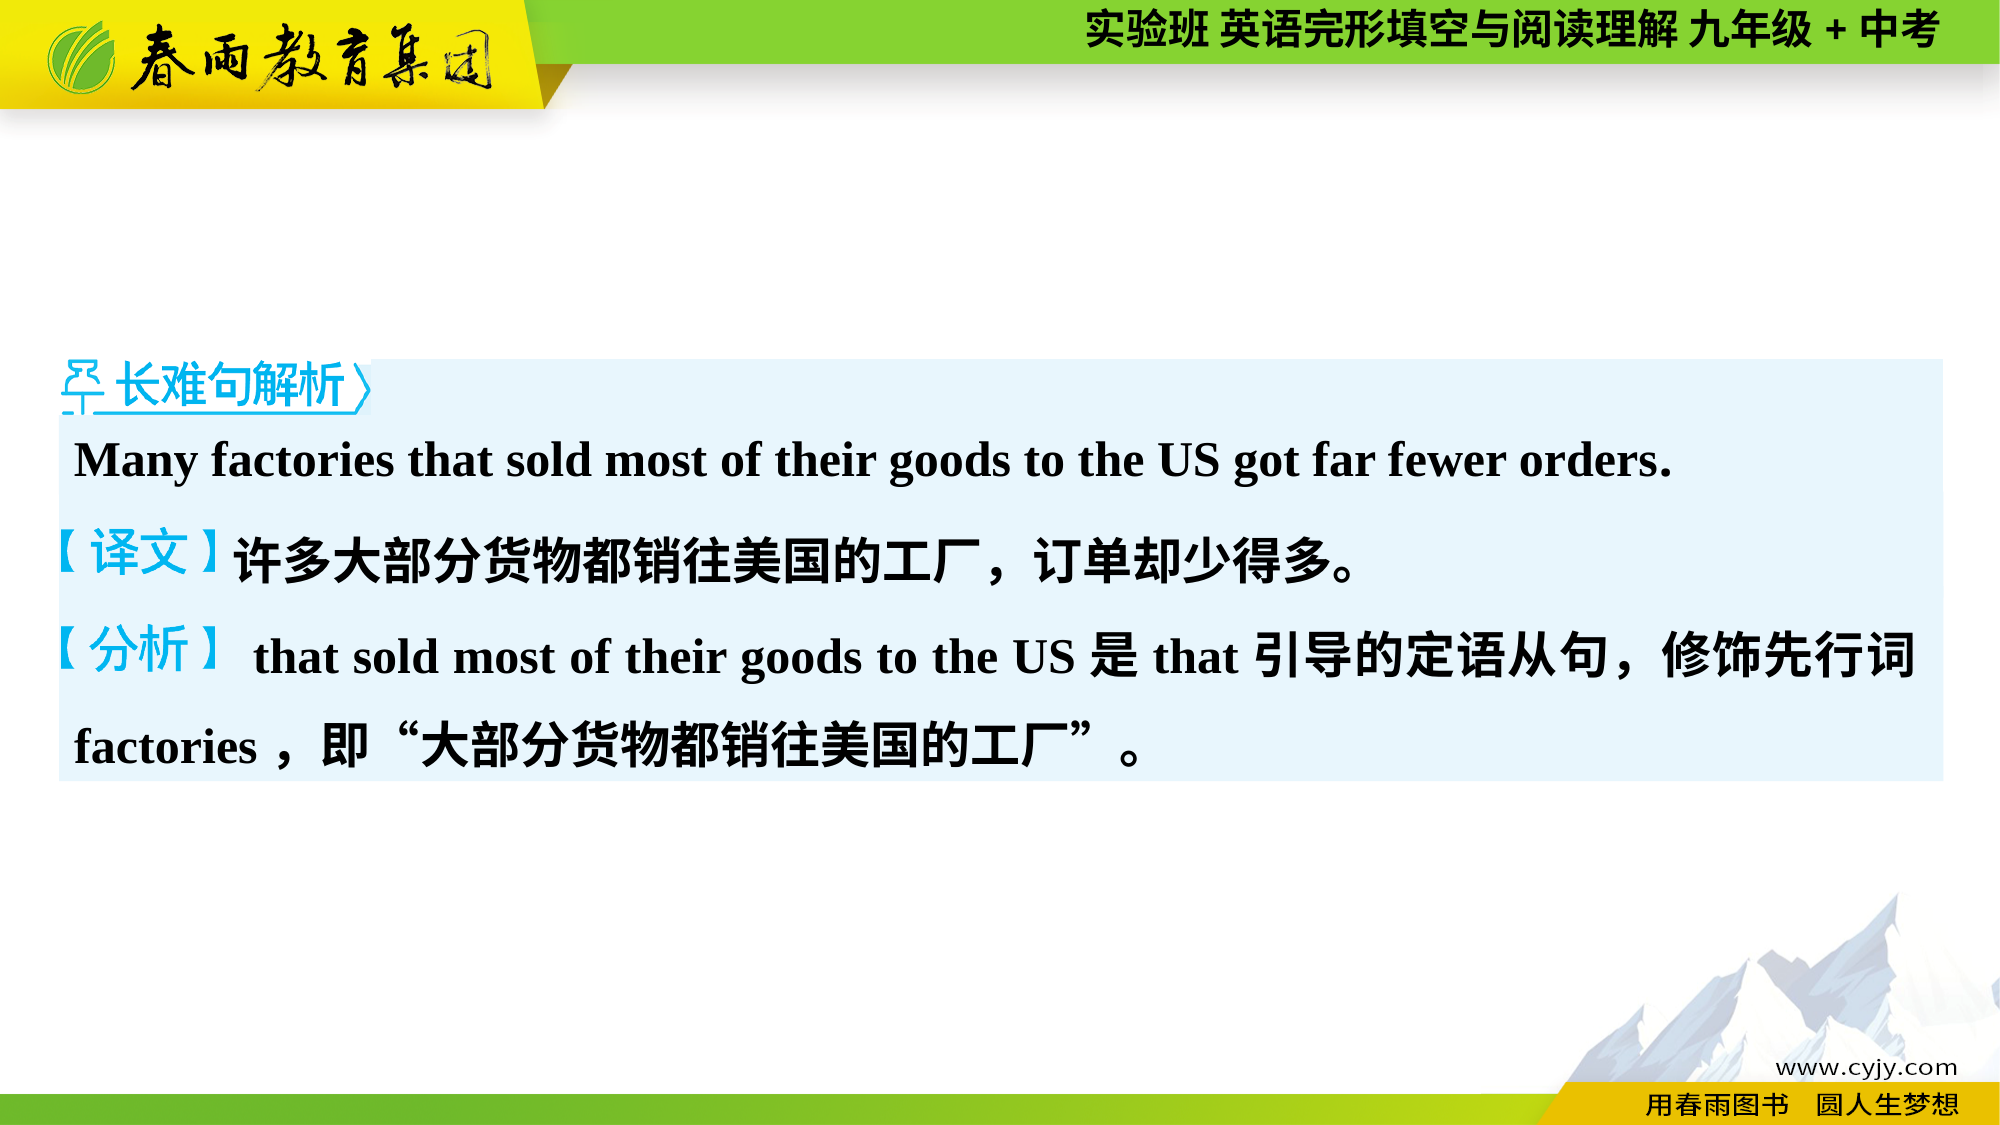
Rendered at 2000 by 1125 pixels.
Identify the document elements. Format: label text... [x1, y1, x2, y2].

list 许多大部分货物都销往美国的工厂，订单却少得多。 [59, 491, 1944, 586]
text_box that sold most of their goods to the US是that引导的定语从句，修饰先行词factories，即“大部分货物都销往美国的工厂”。 [59, 586, 1944, 782]
picture [0, 0, 2000, 1125]
text_box Many factories that sold most of their goods to the US got far fewer orders. [58, 359, 1943, 495]
